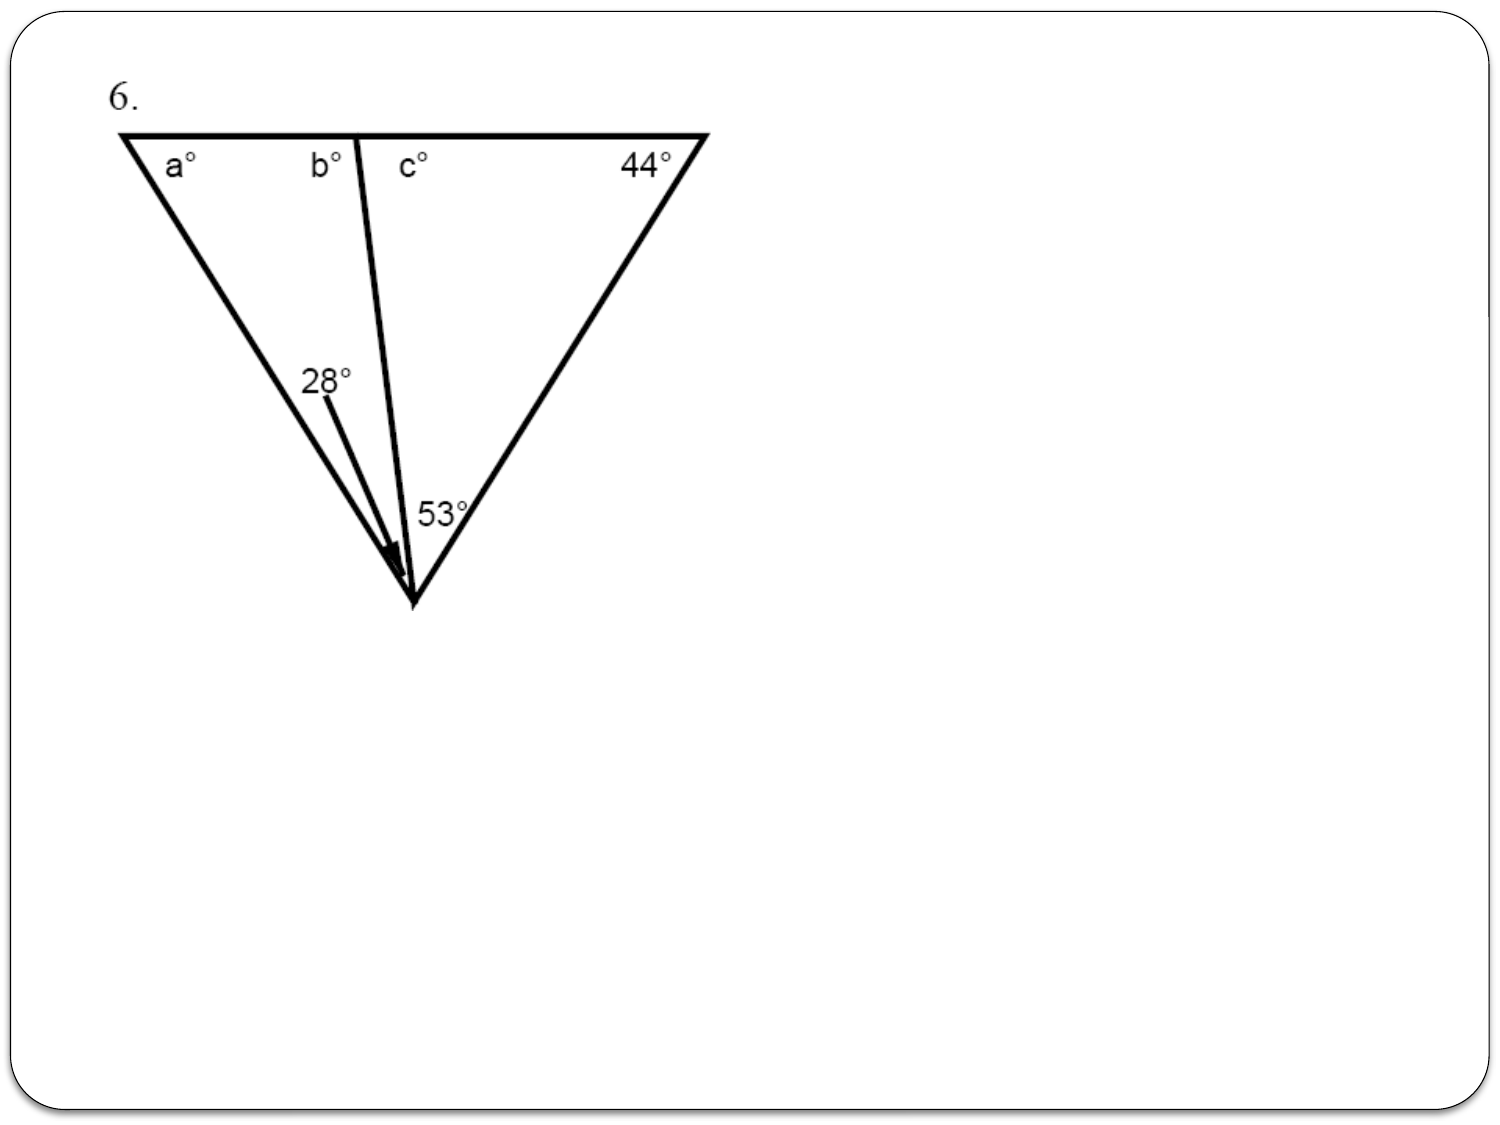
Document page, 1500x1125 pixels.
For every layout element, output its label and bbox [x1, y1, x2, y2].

picture [87, 74, 751, 612]
